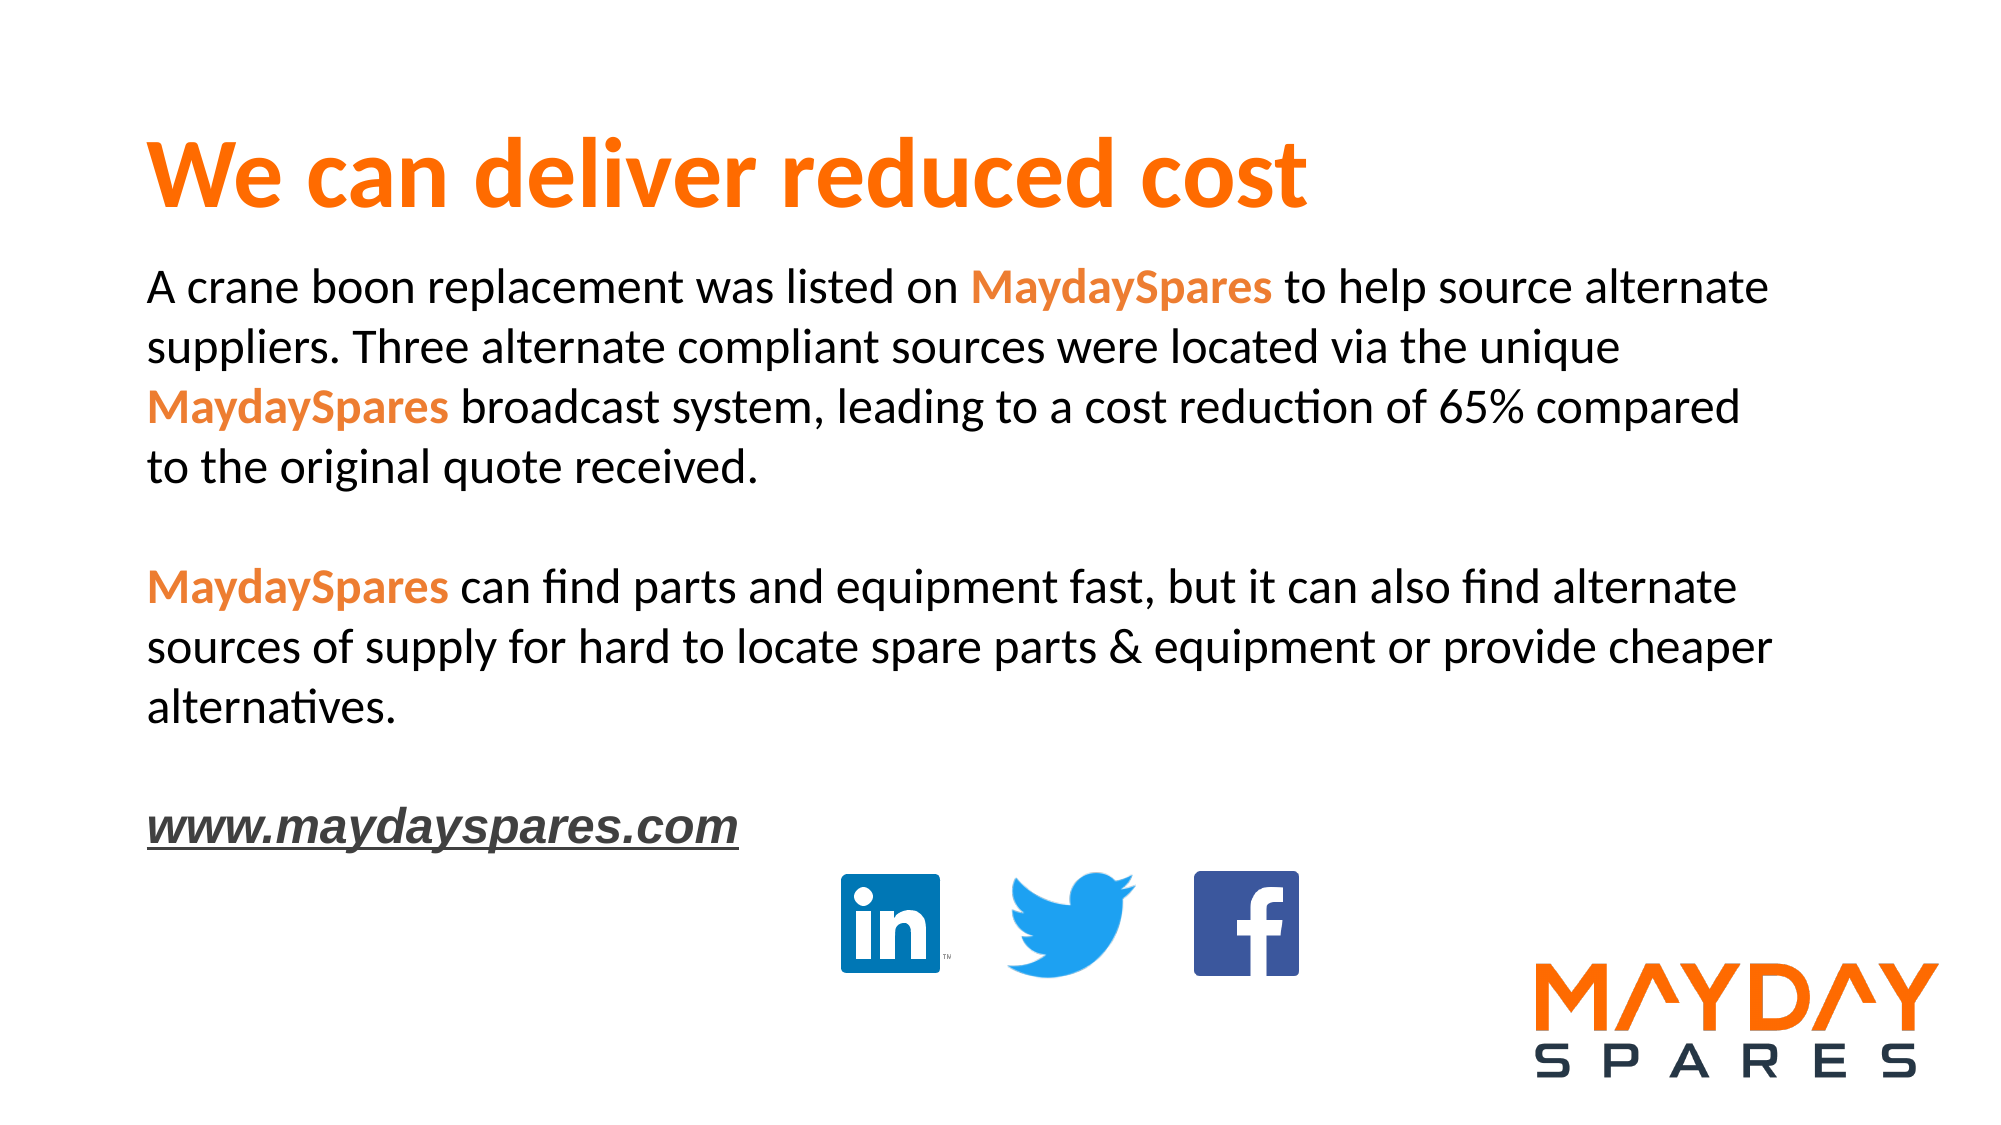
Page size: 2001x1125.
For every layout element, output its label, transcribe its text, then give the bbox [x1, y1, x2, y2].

picture [1535, 962, 1939, 1078]
picture [939, 874, 951, 973]
picture [1194, 871, 1299, 976]
picture [857, 912, 870, 958]
picture [881, 911, 925, 958]
picture [1007, 862, 1136, 991]
picture [855, 888, 872, 905]
subtitle We can deliver reduced cost A crane boon replacement was listed on MaydaySpares to help source alternate suppliers. Three alternate compliant sources were located via the unique MaydaySpares broadcast system, leading to a cost reduction of 65% compared to the original quote received. MaydaySpares can find parts and equipment fast, but it can also find alternate sources of supply for hard to locate spare parts & equipment or provide cheaper alternatives. www.maydayspares.com [131, 113, 1807, 991]
